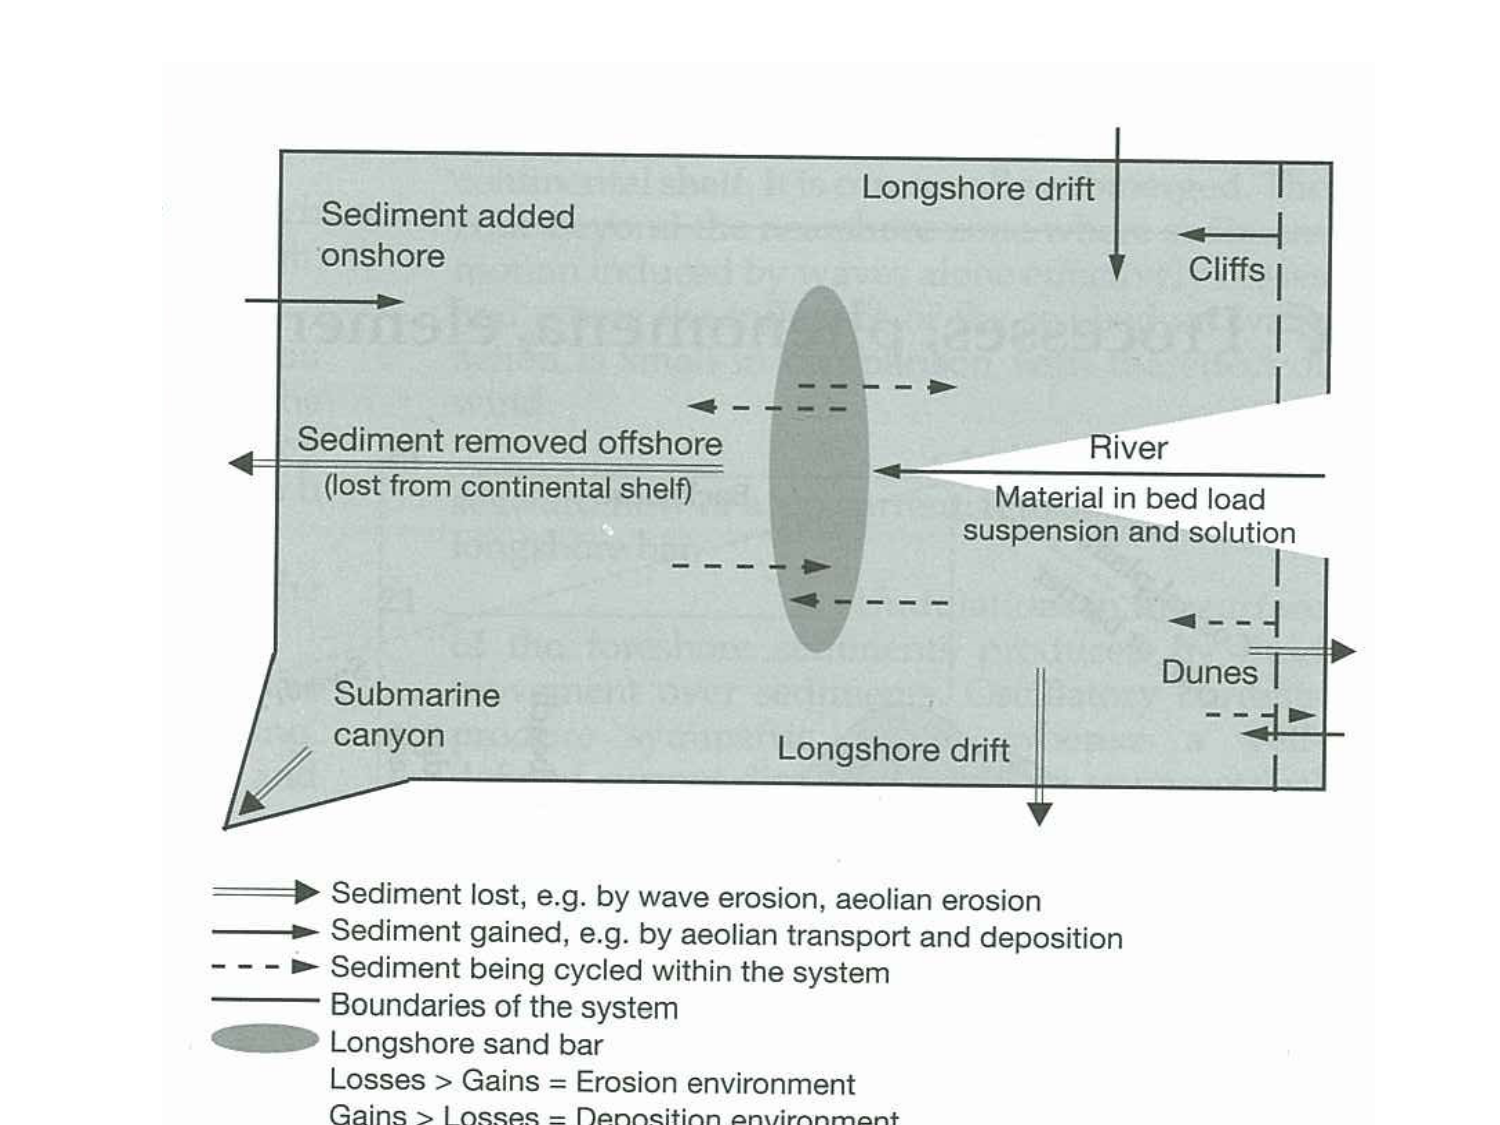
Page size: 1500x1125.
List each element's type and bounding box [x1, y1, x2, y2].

picture [162, 62, 1376, 1125]
